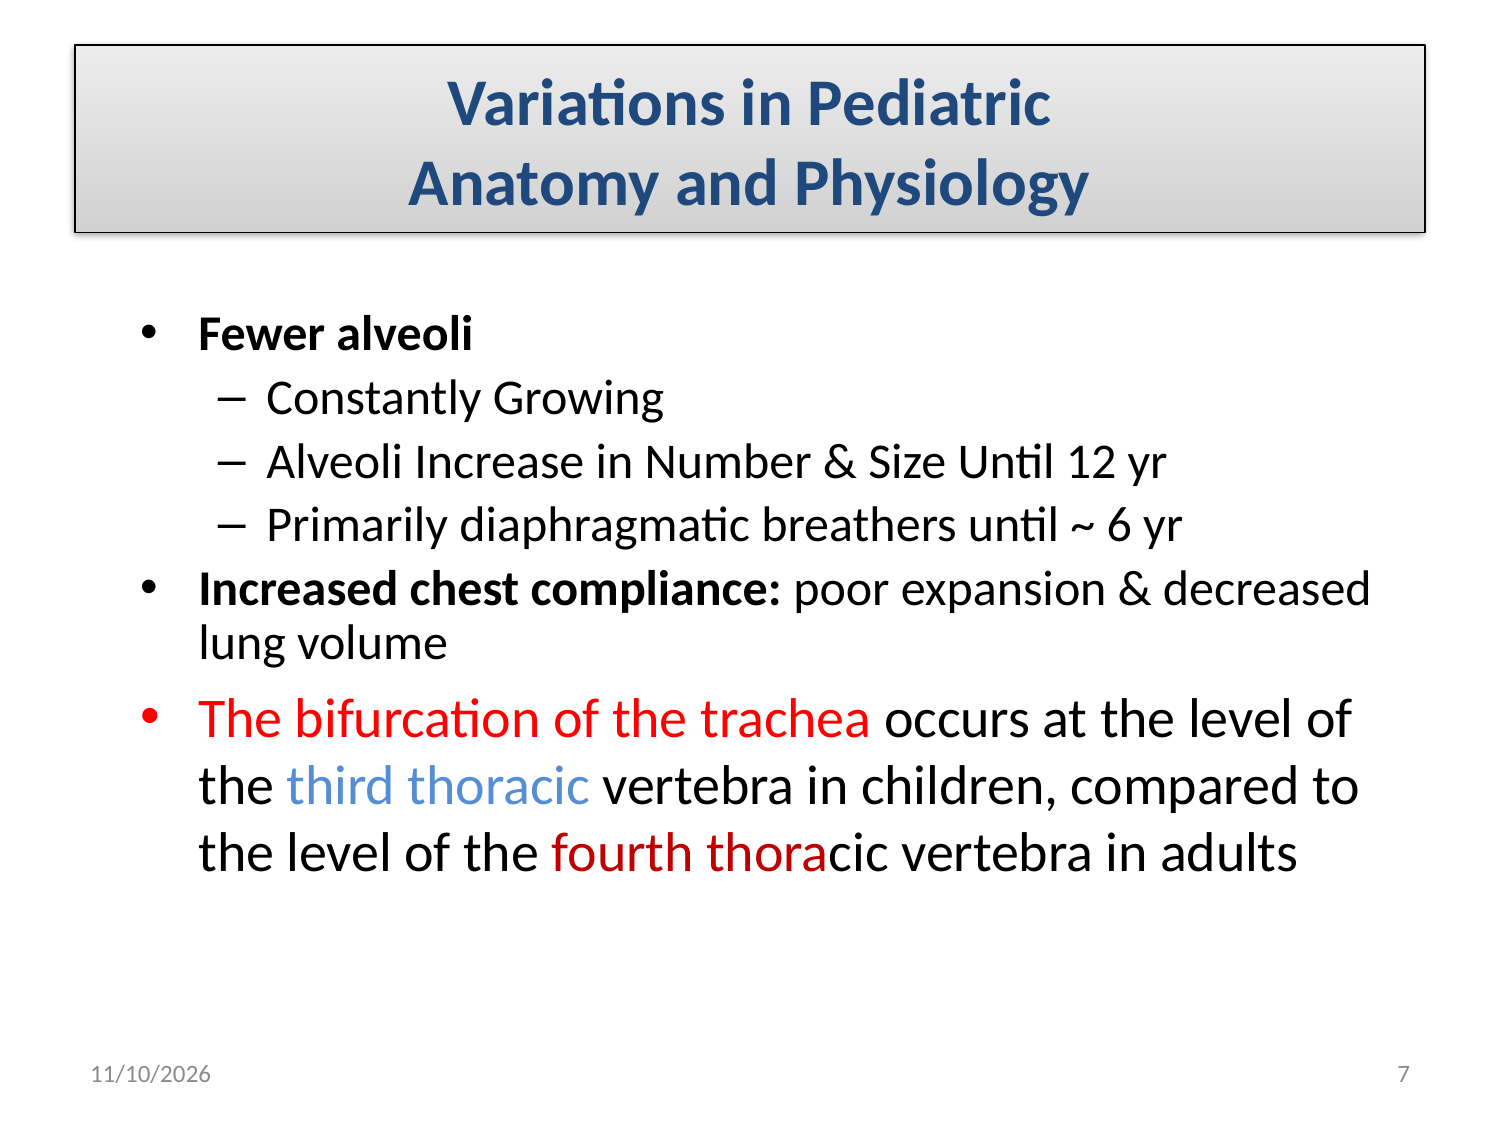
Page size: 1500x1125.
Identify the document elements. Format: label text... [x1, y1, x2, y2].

slide_number 7 [1074, 1042, 1425, 1103]
title Variations in Pediatric Anatomy and Physiology [74, 44, 1426, 233]
list Fewer alveoli Constantly Growing Alveoli Increase in Number & Size Until 12 yr Primarily diaphragmatic breathers until ~ 6 yr Increased chest compliance: poor expansion & decreased lung volume The bifurcation of the trachea occurs at the level of the third thoracic vertebra in children, compared to the level of the fourth thoracic vertebra in adults [125, 299, 1388, 913]
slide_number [75, 1042, 425, 1103]
